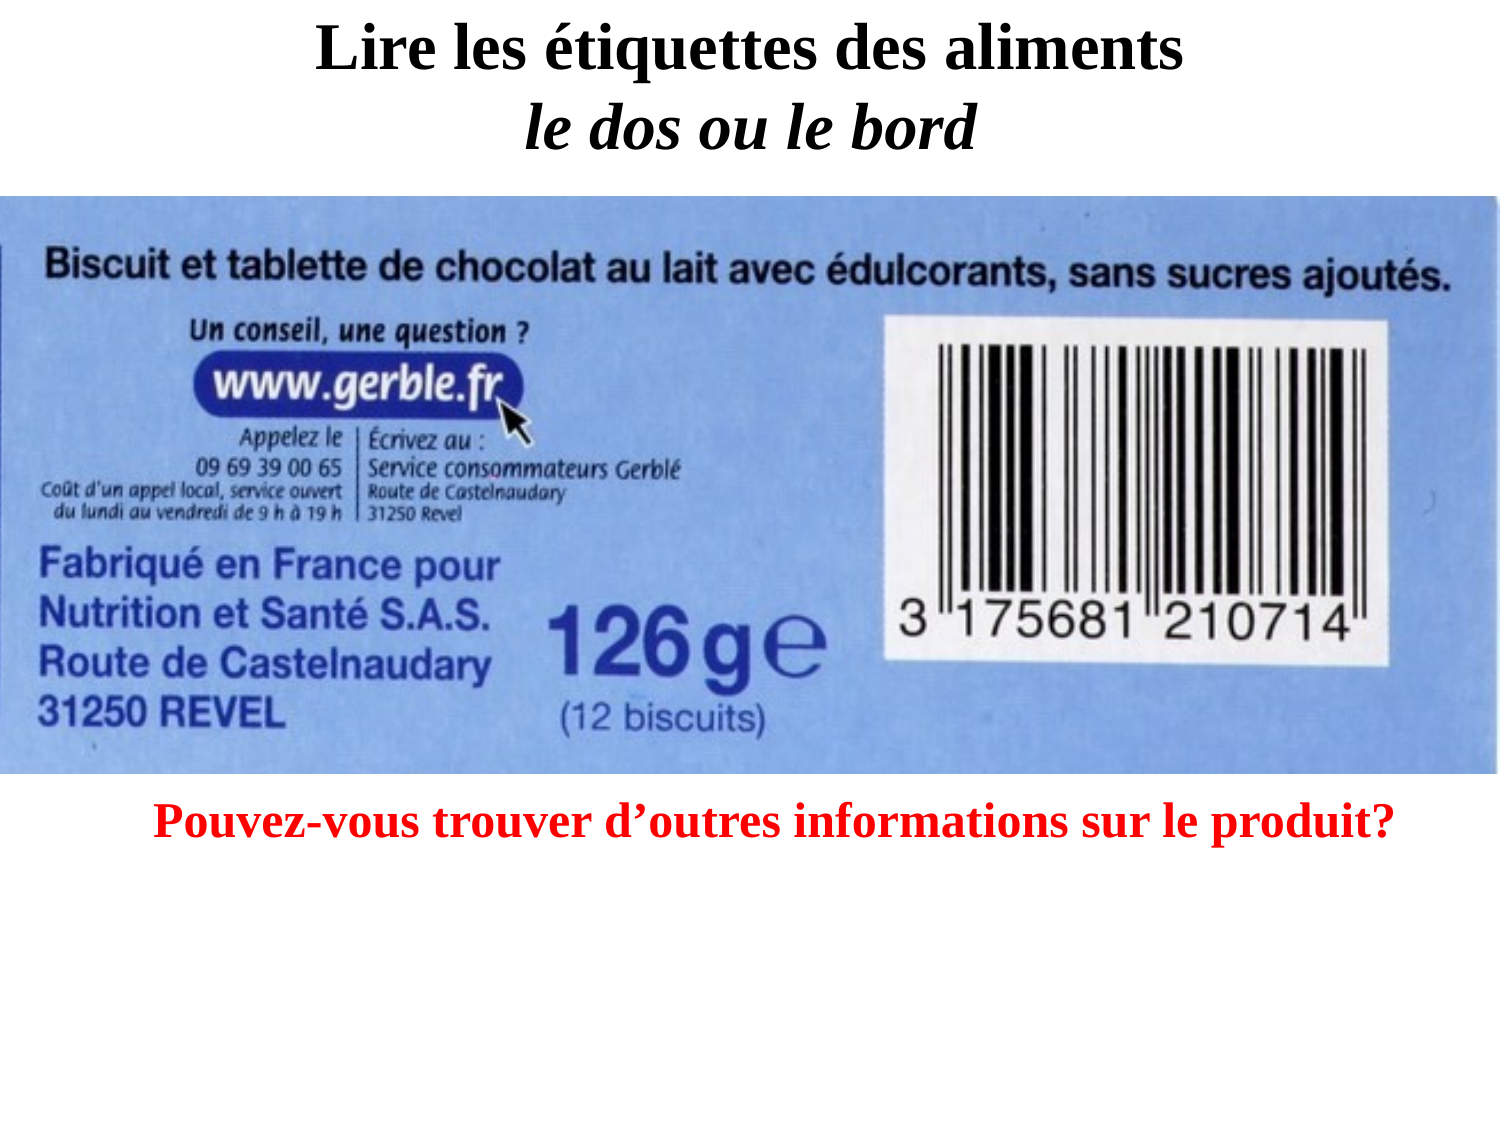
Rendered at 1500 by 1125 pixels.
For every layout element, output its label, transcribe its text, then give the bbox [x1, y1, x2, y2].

picture [0, 195, 1500, 774]
text_box Pouvez-vous trouver d’outres informations sur le produit? [153, 787, 1410, 848]
text_box Lire les étiquettes des aliments le dos ou le bord [2, 0, 1500, 171]
